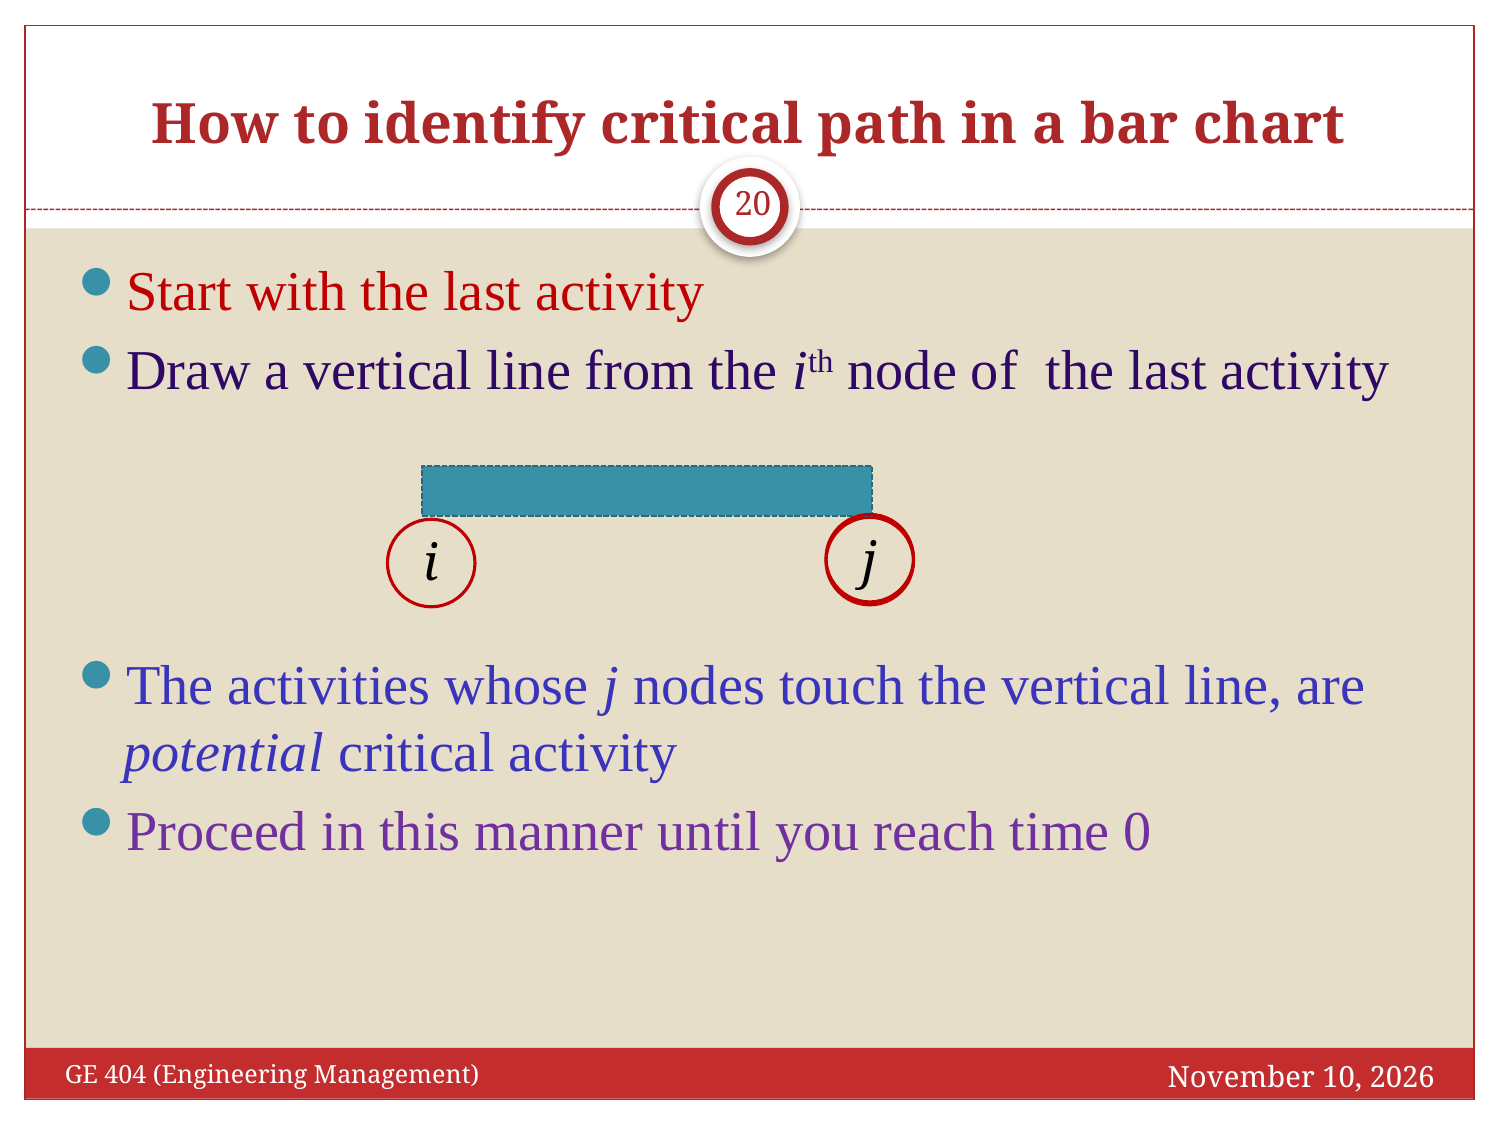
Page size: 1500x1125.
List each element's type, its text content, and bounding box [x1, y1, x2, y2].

footer GE 404 (Engineering Management) [50, 1051, 638, 1112]
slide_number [950, 1050, 1450, 1111]
title How to identify critical path in a bar chart [49, 37, 1450, 162]
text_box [387, 465, 917, 608]
list Start with the last activity Draw a vertical line from the ith node of the last activity The activities whose j nodes touch the vertical line, are potential critical activity Proceed in this manner until you reach time 0 [63, 246, 1459, 997]
slide_number 20 [715, 168, 791, 241]
